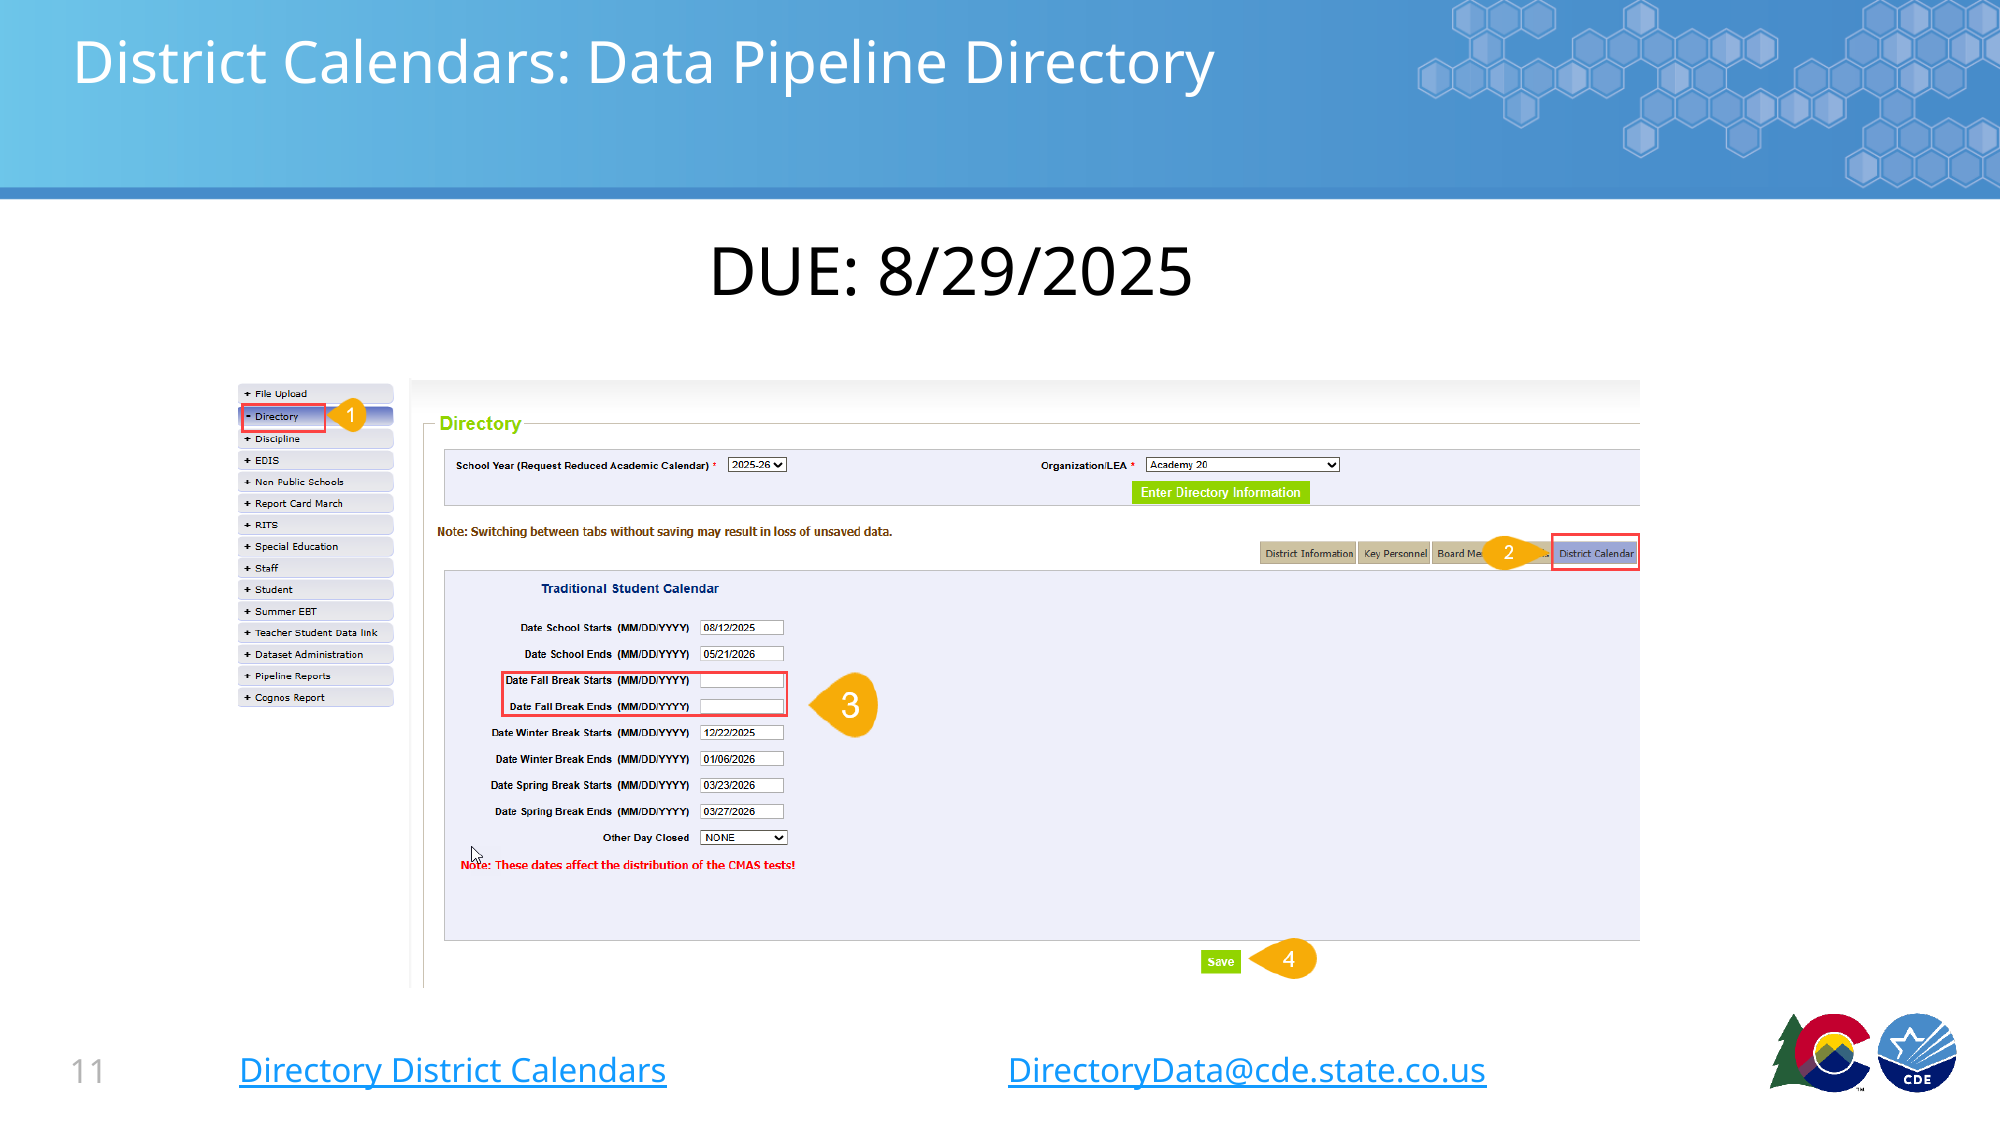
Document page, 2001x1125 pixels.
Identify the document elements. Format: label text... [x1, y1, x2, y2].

picture [0, 0, 2000, 200]
title District Calendars: Data Pipeline Directory [72, 33, 1396, 182]
text_box DUE: 8/29/2025 [311, 221, 1592, 317]
slide_number 11 [54, 1042, 191, 1103]
list DirectoryData@cde.state.co.us [992, 1042, 1714, 1103]
picture [1768, 1012, 1957, 1093]
list Directory District Calendars [224, 1042, 960, 1103]
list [238, 378, 1640, 988]
